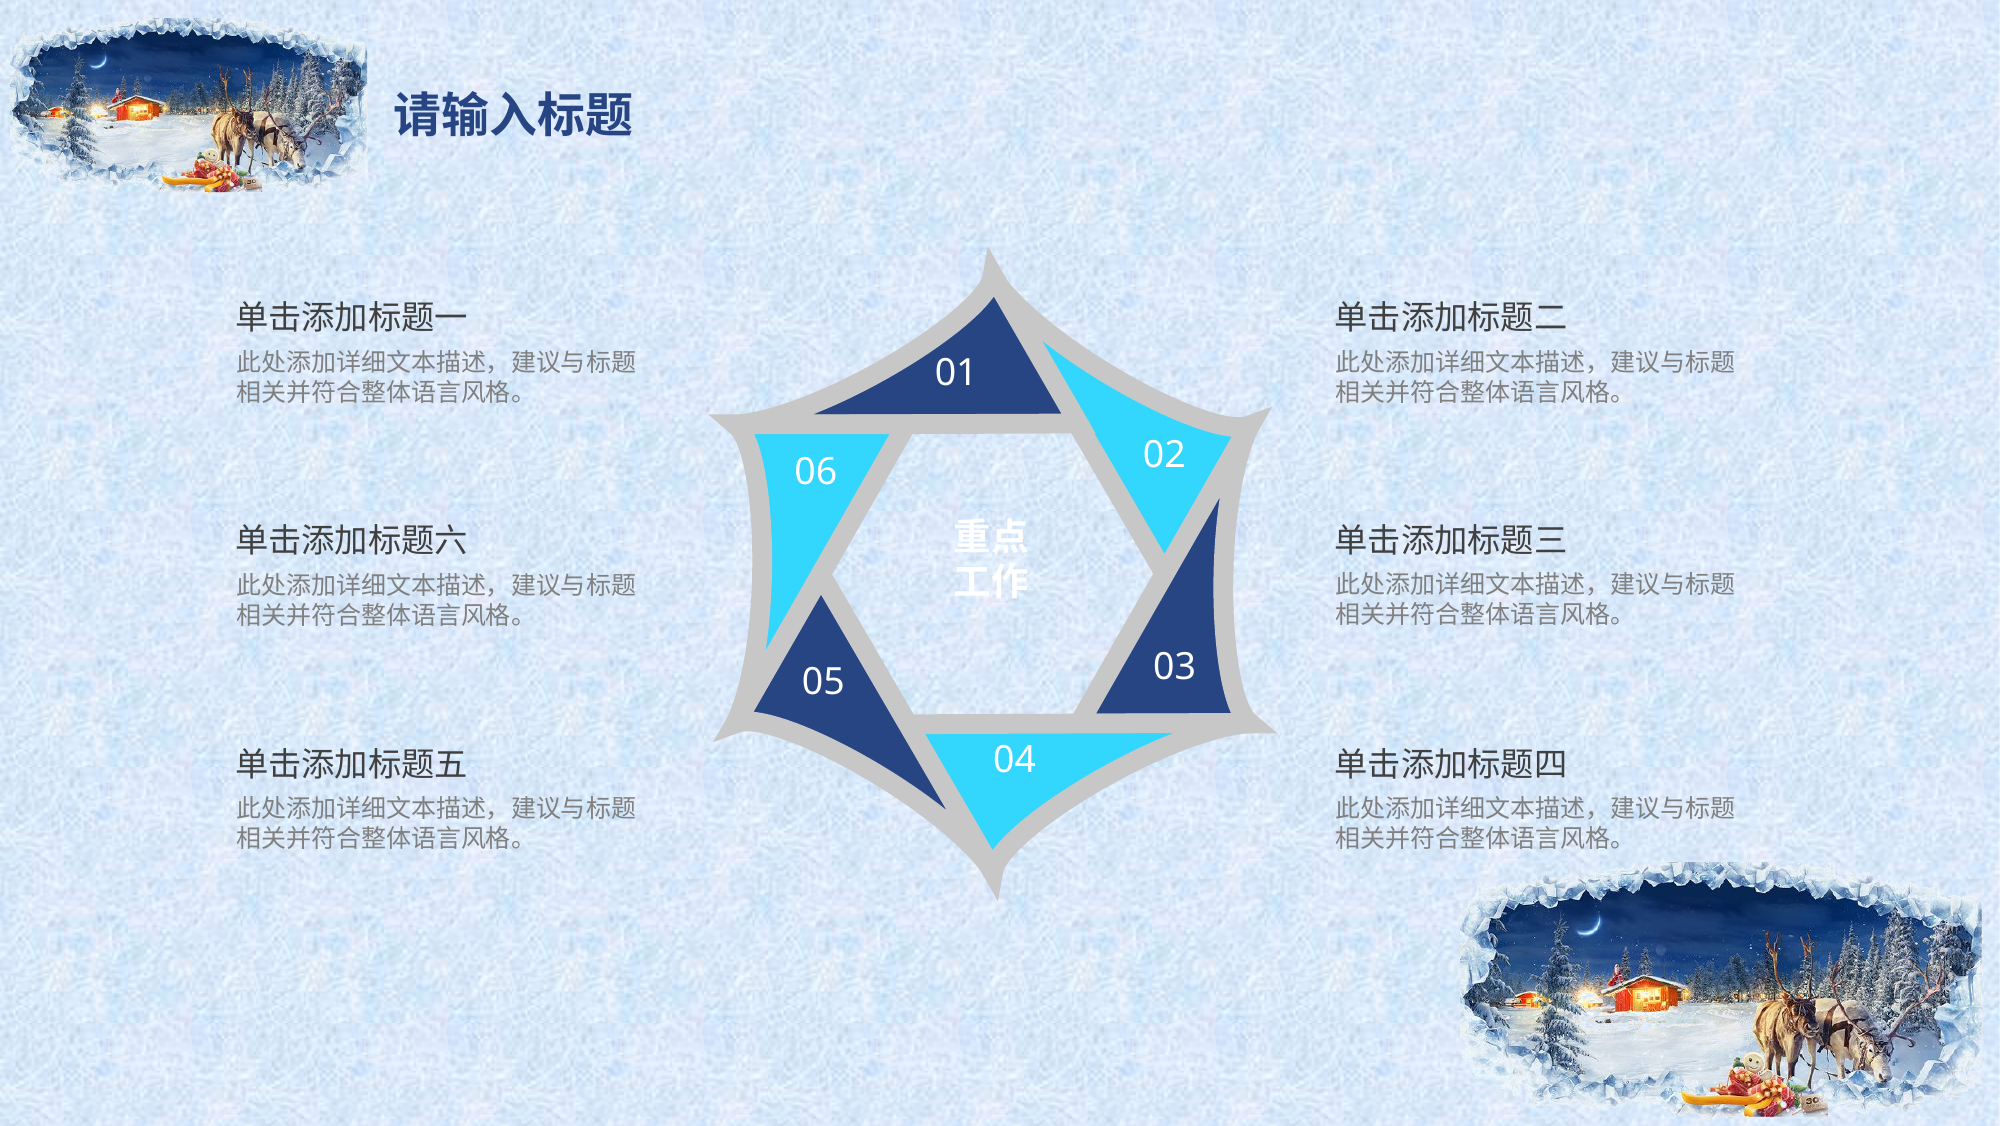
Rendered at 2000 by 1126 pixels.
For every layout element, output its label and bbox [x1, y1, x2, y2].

text_box [1319, 288, 1759, 415]
text_box [1319, 512, 1759, 637]
text_box [10, 18, 1323, 199]
text_box [220, 735, 660, 862]
text_box [681, 215, 1304, 933]
picture [1460, 862, 1991, 1126]
text_box [1319, 735, 1759, 862]
text_box [220, 512, 660, 639]
text_box [0, 0, 2000, 1126]
text_box [220, 288, 660, 415]
